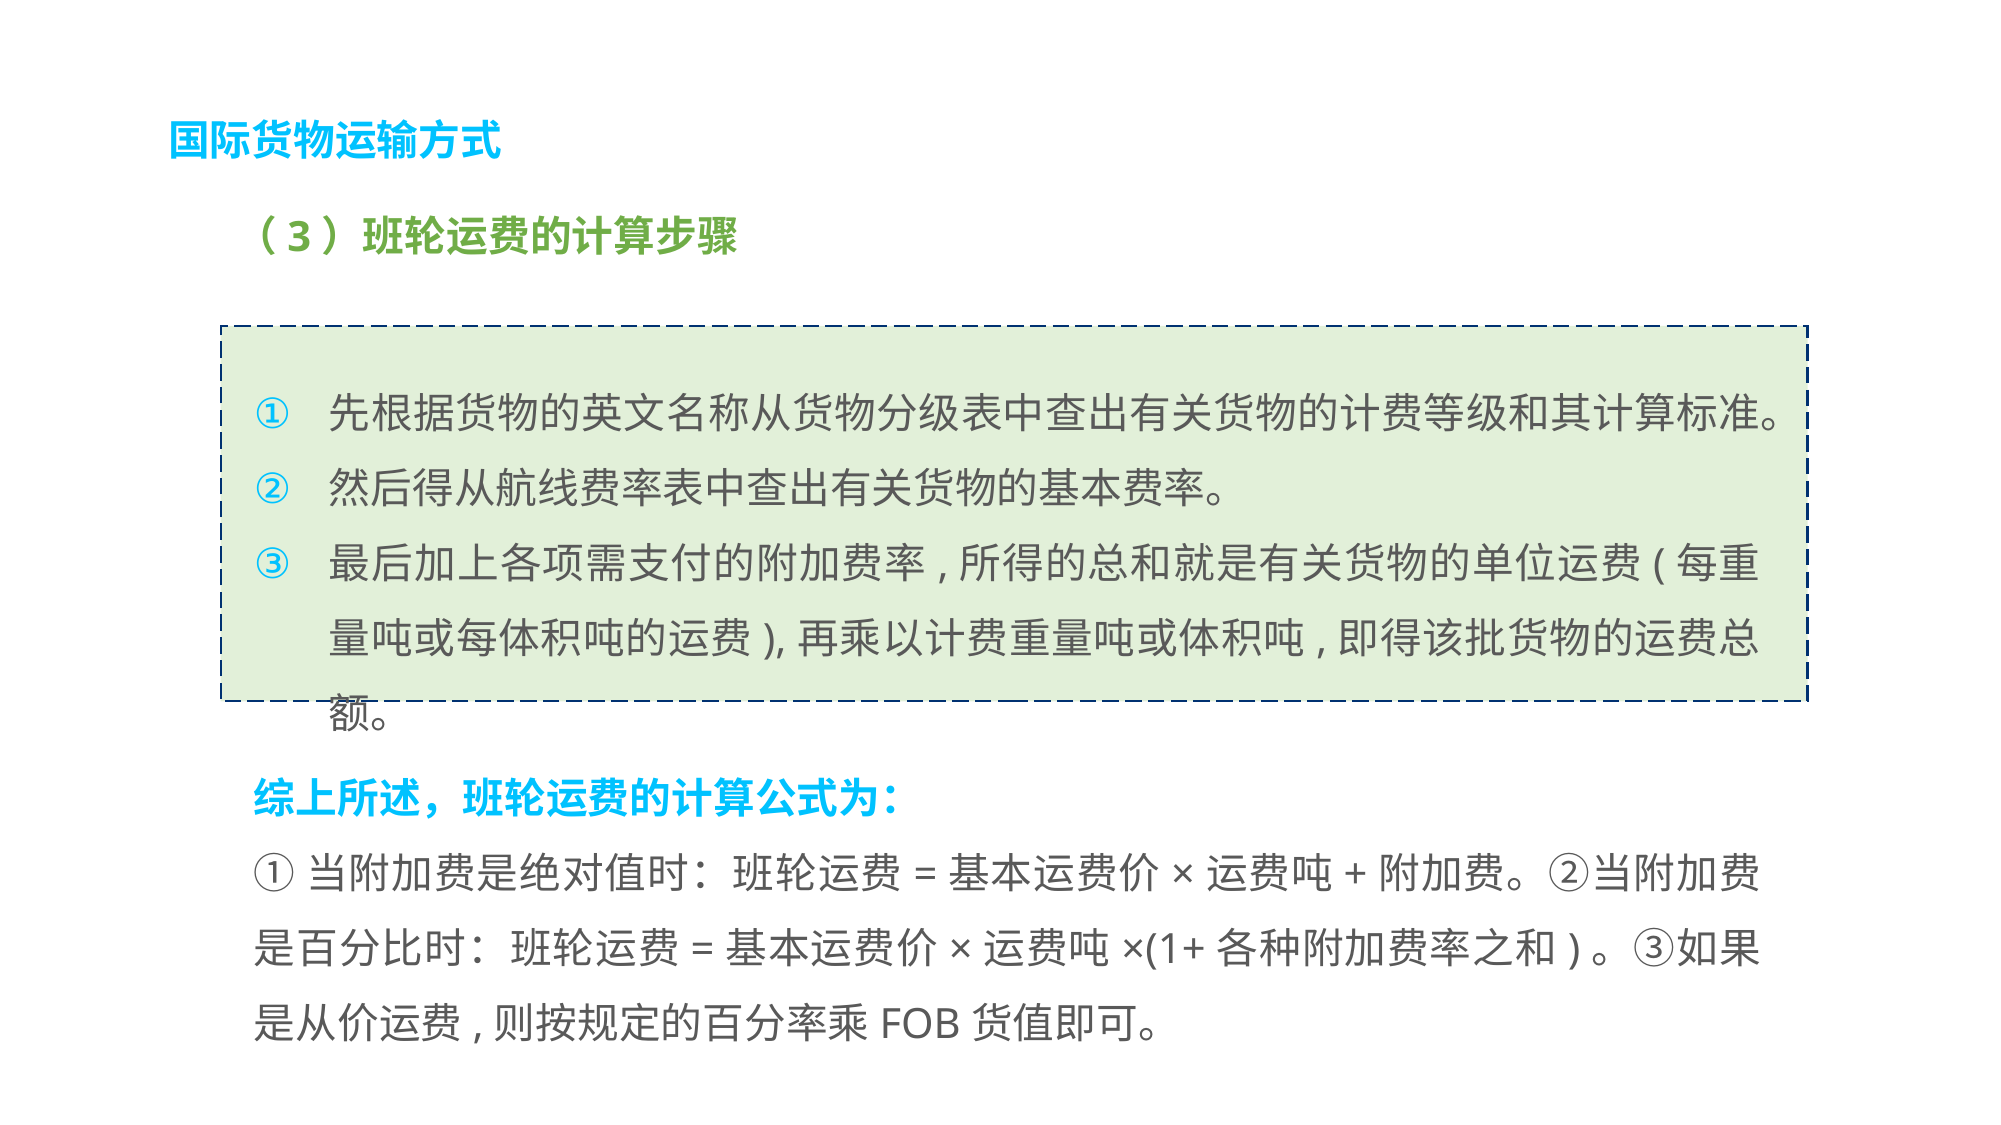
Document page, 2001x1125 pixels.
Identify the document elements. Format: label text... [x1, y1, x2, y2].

text_box 先根据货物的英文名称从货物分级表中查出有关货物的计费等级和其计算标准。 然后得从航线费率表中查出有关货物的基本费率。 最后加上各项需支付的附加费率,所得的总和就是有关货物的单位运费(每重量吨或每体积吨的运费),再乘以计费重量吨或体积吨,即得该批货物的运费总额。 [239, 354, 1776, 739]
text_box [220, 325, 1809, 702]
text_box （3）班轮运费的计算步骤 [220, 202, 1104, 268]
text_box 综上所述，班轮运费的计算公式为： ①当附加费是绝对值时：班轮运费=基本运费价×运费吨+附加费。②当附加费是百分比时：班轮运费=基本运费价×运费吨×(1+各种附加费率之和)。③如果是从价运费,则按规定的百分率乘FOB货值即可。 [239, 739, 1776, 1055]
text_box 国际货物运输方式 [153, 106, 860, 172]
